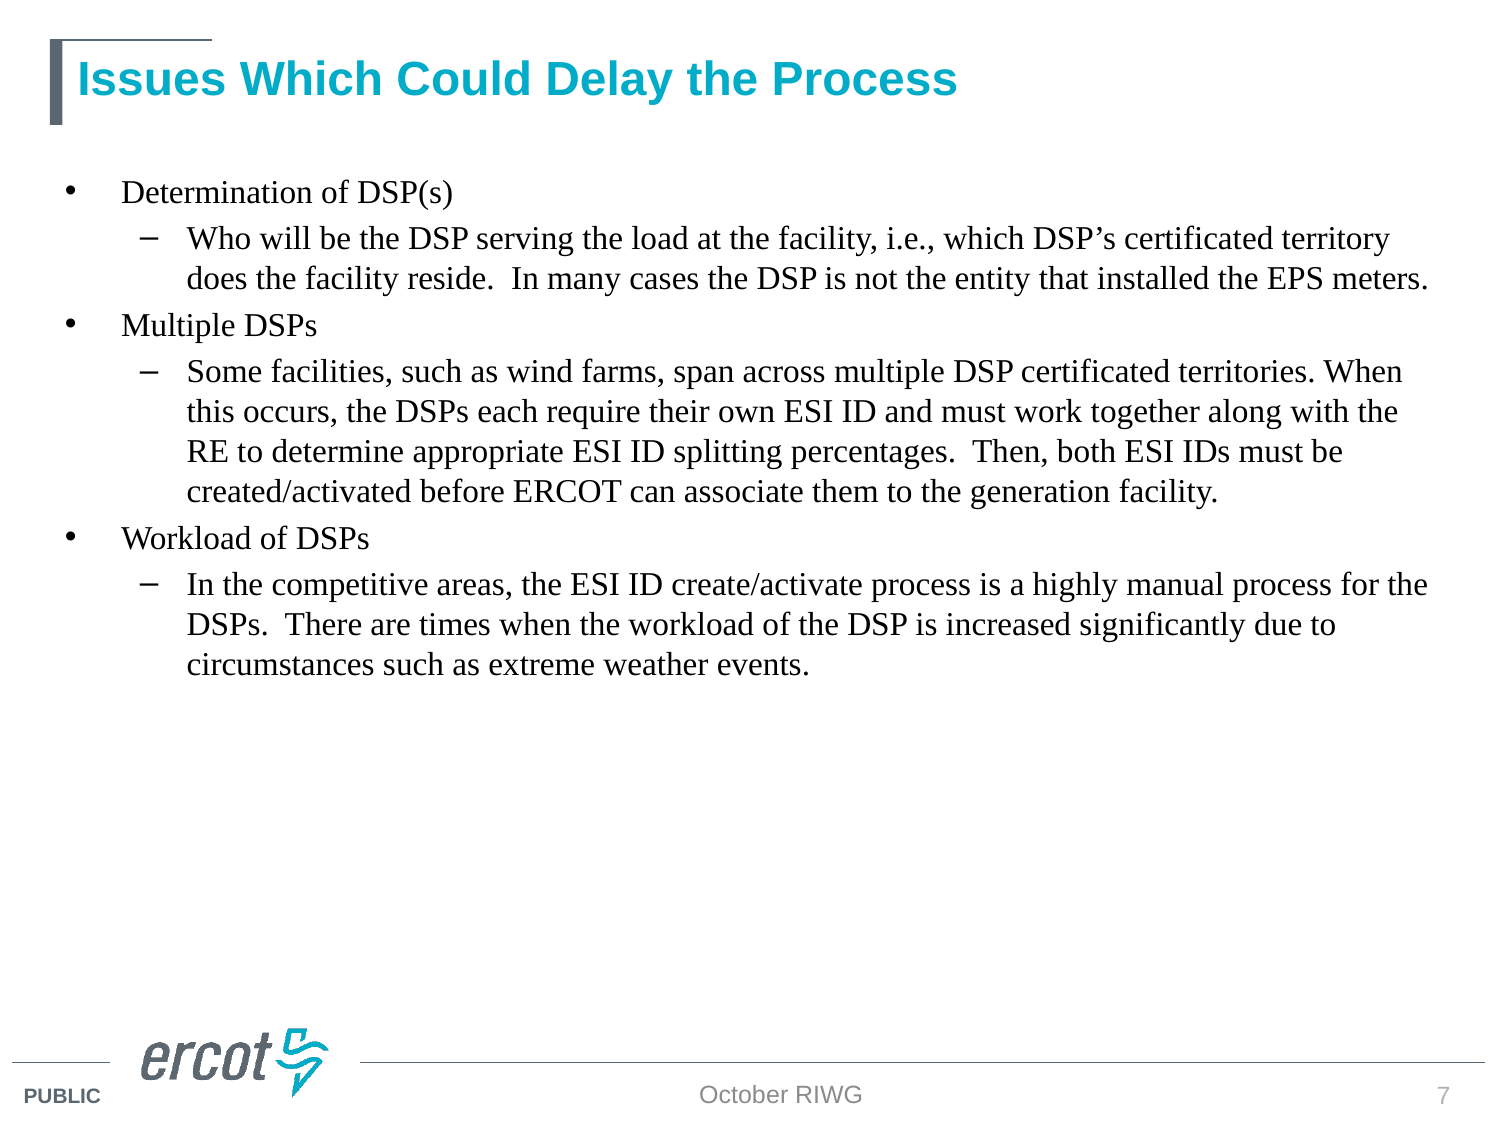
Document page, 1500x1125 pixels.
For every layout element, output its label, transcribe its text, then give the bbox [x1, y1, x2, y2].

list Determination of DSP(s) Who will be the DSP serving the load at the facility, i.e., which DSP’s certificated territory does the facility reside. In many cases the DSP is not the entity that installed the EPS meters. Multiple DSPs Some facilities, such as wind farms, span across multiple DSP certificated territories. When this occurs, the DSPs each require their own ESI ID and must work together along with the RE to determine appropriate ESI ID splitting percentages. Then, both ESI IDs must be created/activated before ERCOT can associate them to the generation facility. Workload of DSPs In the competitive areas, the ESI ID create/activate process is a highly manual process for the DSPs. There are times when the workload of the DSP is increased significantly due to circumstances such as extreme weather events. [50, 162, 1450, 992]
title Issues Which Could Delay the Process [62, 39, 1450, 125]
footer October RIWG [450, 1074, 1113, 1113]
picture [137, 1024, 332, 1100]
slide_number 7 [1400, 1076, 1488, 1113]
